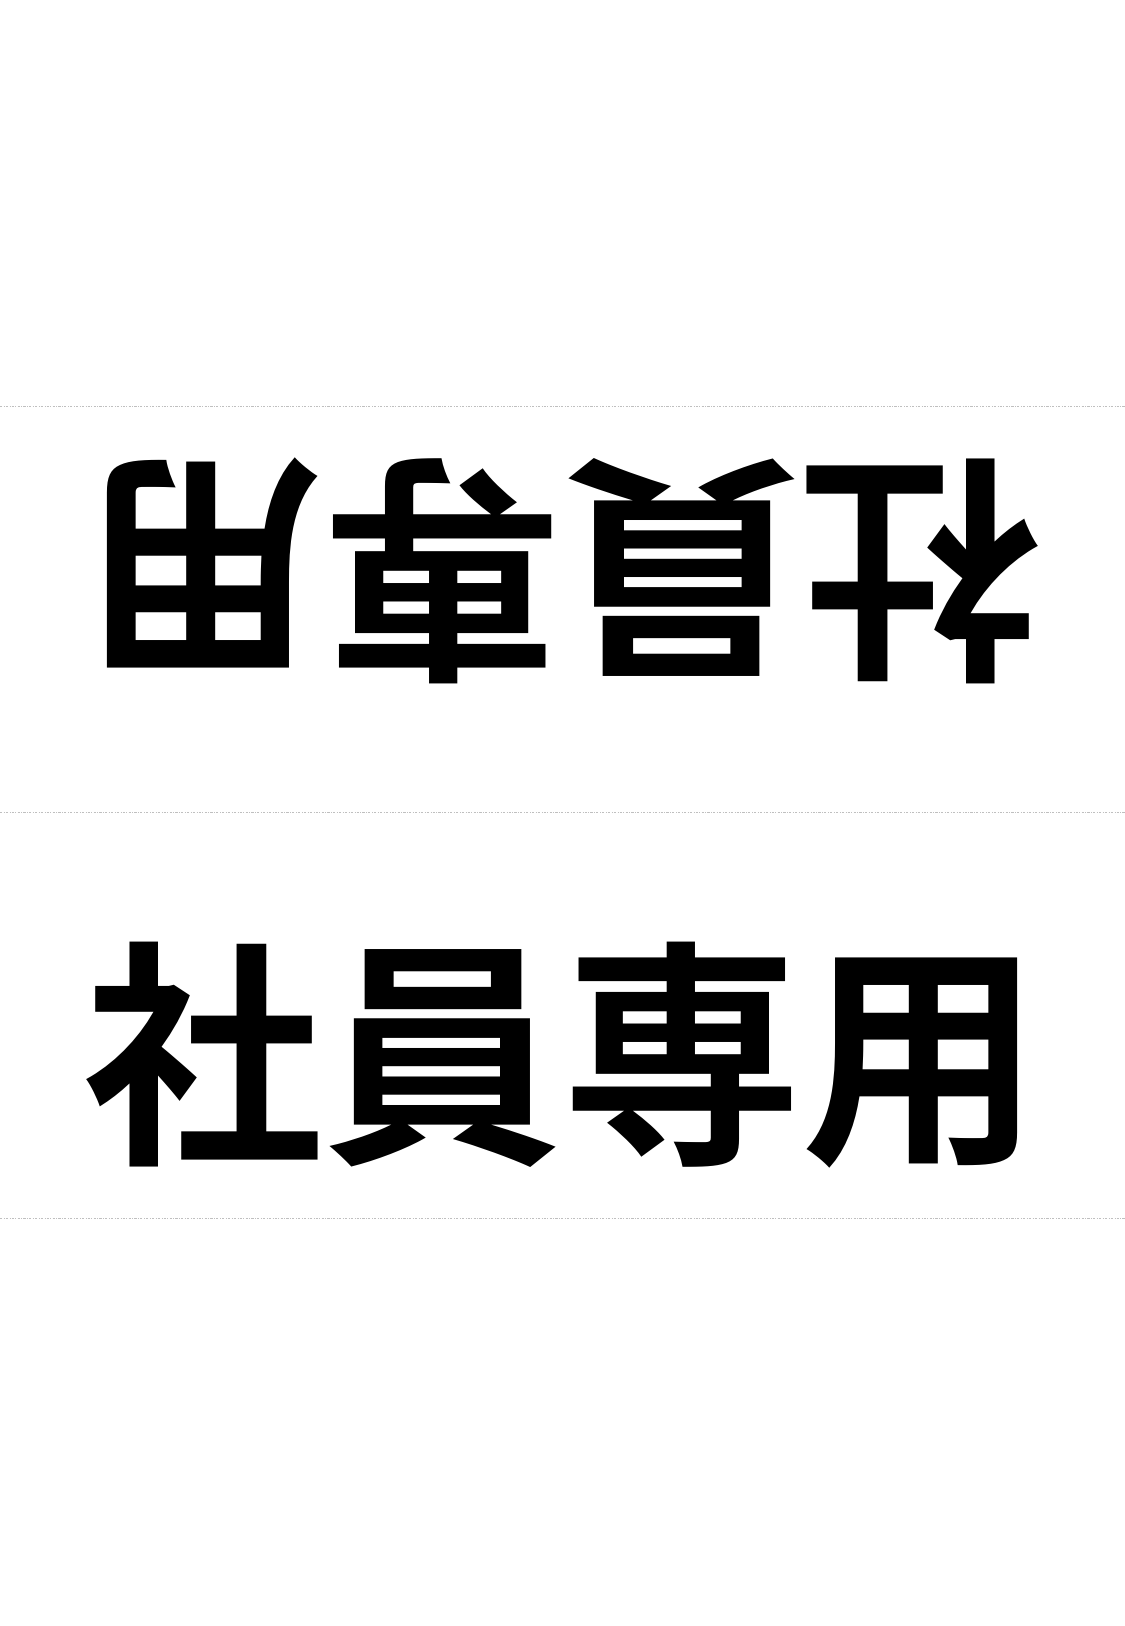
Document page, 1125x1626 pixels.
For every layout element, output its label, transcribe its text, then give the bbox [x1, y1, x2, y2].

text_box 社員専用 [68, 425, 1057, 728]
text_box 社員専用 [68, 898, 1057, 1201]
